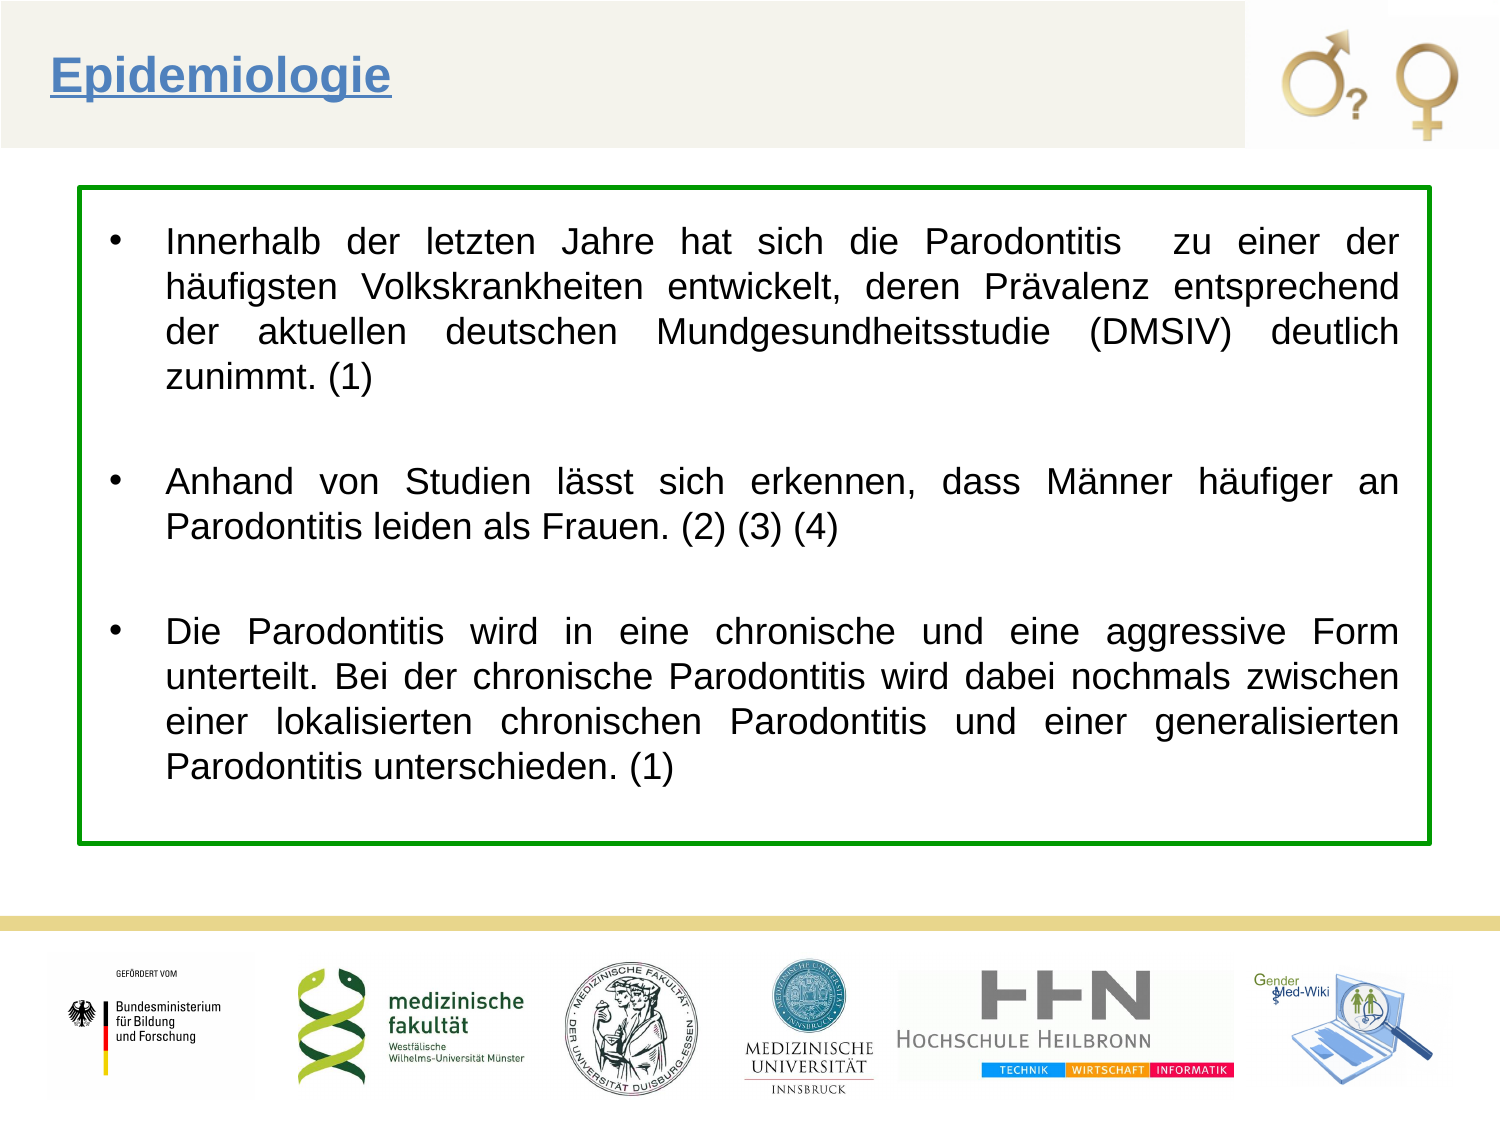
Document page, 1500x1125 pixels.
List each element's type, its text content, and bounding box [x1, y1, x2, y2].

list Innerhalb der letzten Jahre hat sich die Parodontitis zu einer der häufigsten Volkskrankheiten entwickelt, deren Prävalenz entsprechend der aktuellen deutschen Mundgesundheitsstudie (DMSIV) deutlich zunimmt. (1) Anhand von Studien lässt sich erkennen, dass Männer häufiger an Parodontitis leiden als Frauen. (2) (3) (4) Die Parodontitis wird in eine chronische und eine aggressive Form unterteilt. Bei der chronische Parodontitis wird dabei nochmals zwischen einer lokalisierten chronischen Parodontitis und einer generalisierten Parodontitis unterschieden. (1) [79, 187, 1430, 844]
picture [1246, 965, 1453, 1087]
picture [298, 952, 1234, 1100]
picture [1245, 0, 1500, 149]
title Epidemiologie [35, 35, 1207, 129]
picture [47, 952, 255, 1100]
